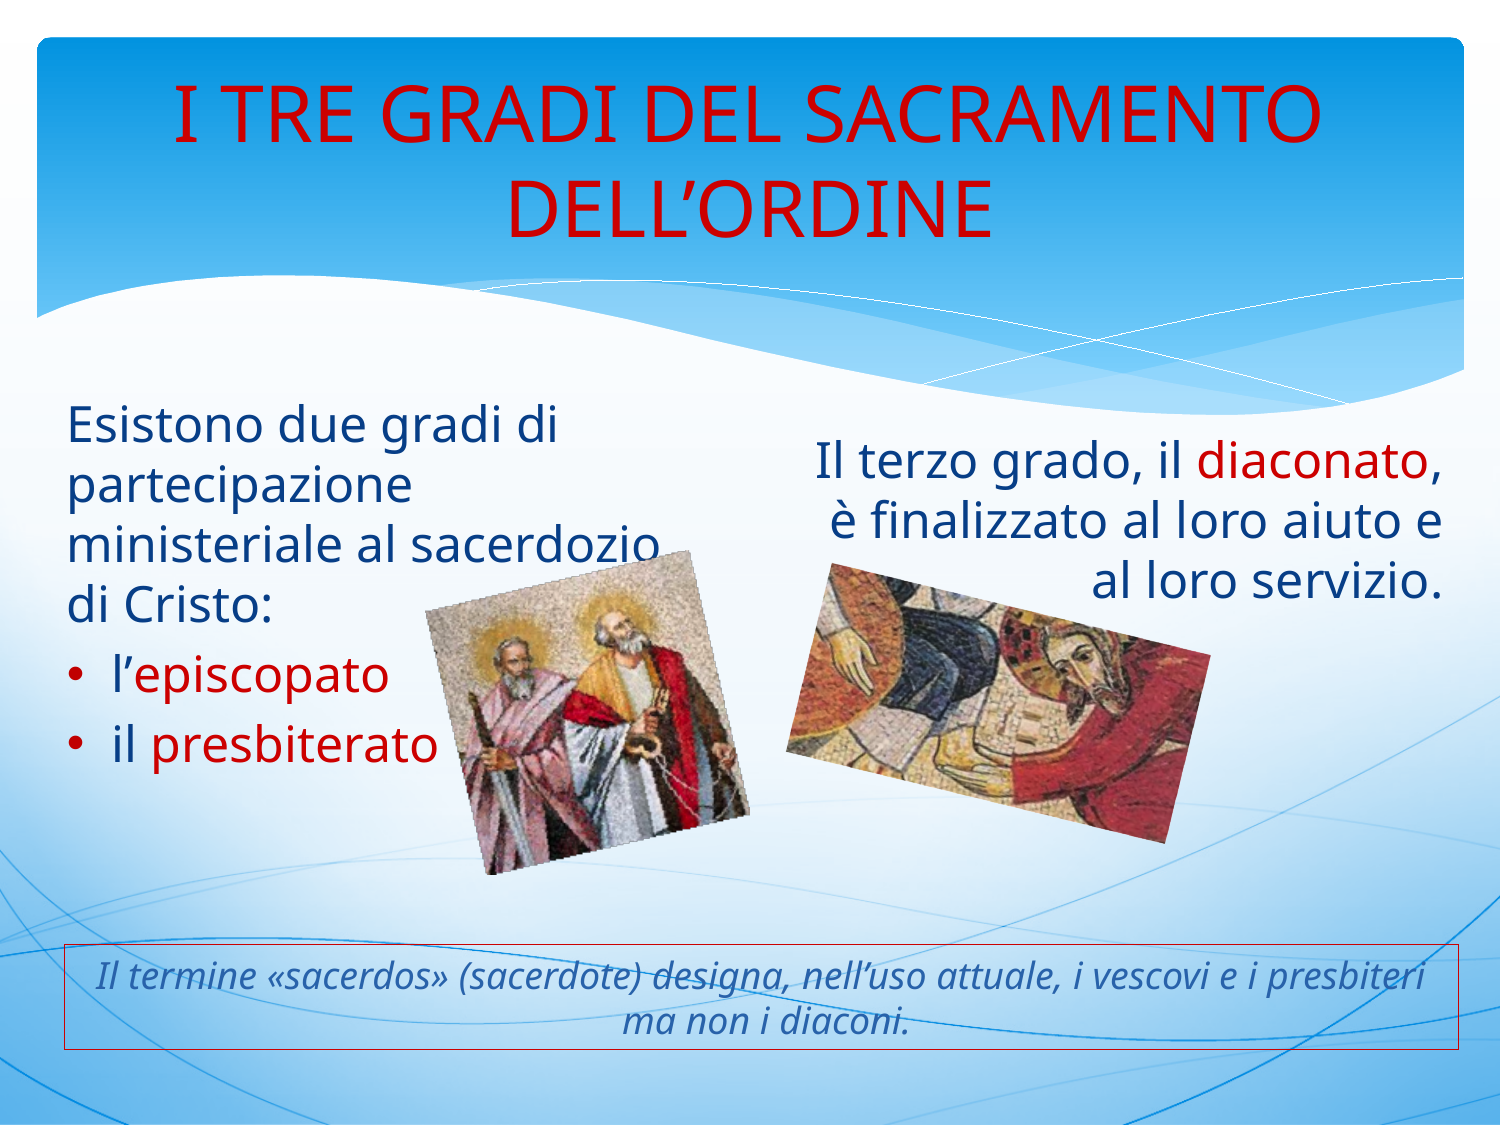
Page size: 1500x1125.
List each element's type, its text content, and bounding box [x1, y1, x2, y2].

picture [787, 564, 1210, 843]
picture [427, 550, 750, 875]
text_box Il termine «sacerdos» (sacerdote) designa, nell’uso attuale, i vescovi e i presbiteri ma non i diaconi. [64, 944, 1459, 1050]
list Il terzo grado, il diaconato, è finalizzato al loro aiuto e al loro servizio. [785, 420, 1459, 662]
title I TRE GRADI DEL SACRAMENTO DELL’ORDINE [75, 55, 1425, 261]
list Esistono due gradi di partecipazione ministeriale al sacerdozio di Cristo: l’episcopato il presbiterato [51, 385, 703, 774]
